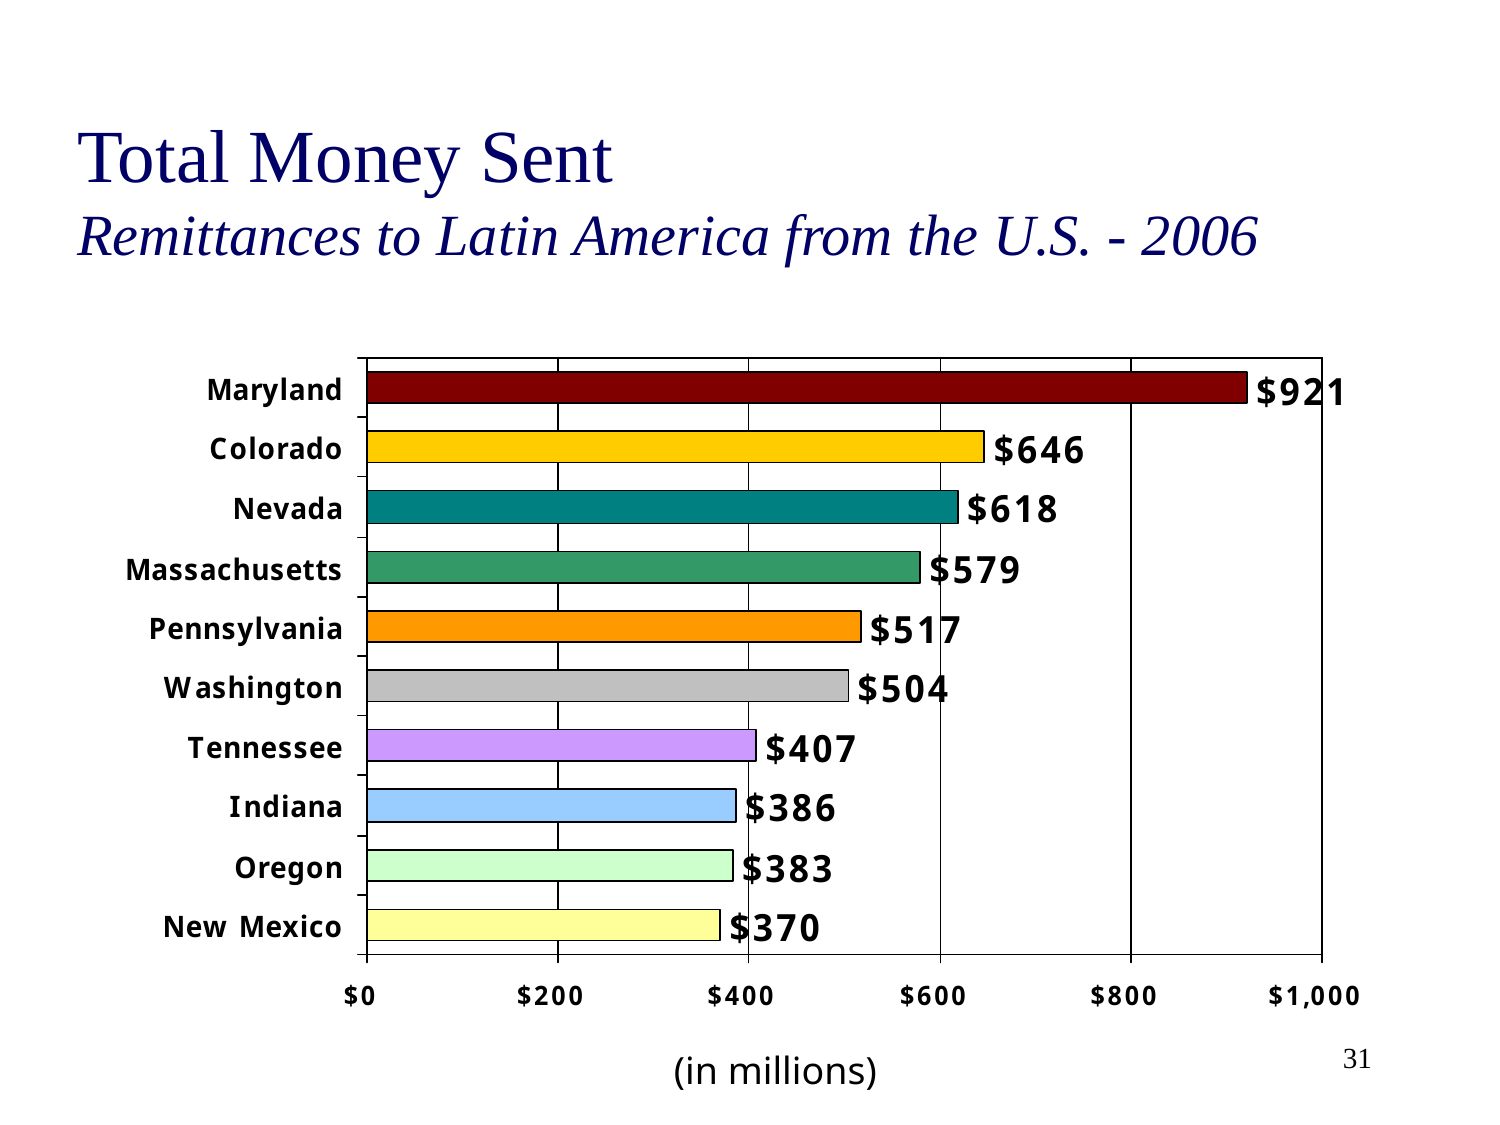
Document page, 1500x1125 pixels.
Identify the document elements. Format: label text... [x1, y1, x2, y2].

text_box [112, 349, 1388, 1026]
text_box (in millions) [659, 1039, 892, 1100]
slide_number 31 [1074, 1033, 1388, 1108]
title Total Money Sent Remittances to Latin America from the U.S. - 2006 [62, 74, 1438, 301]
